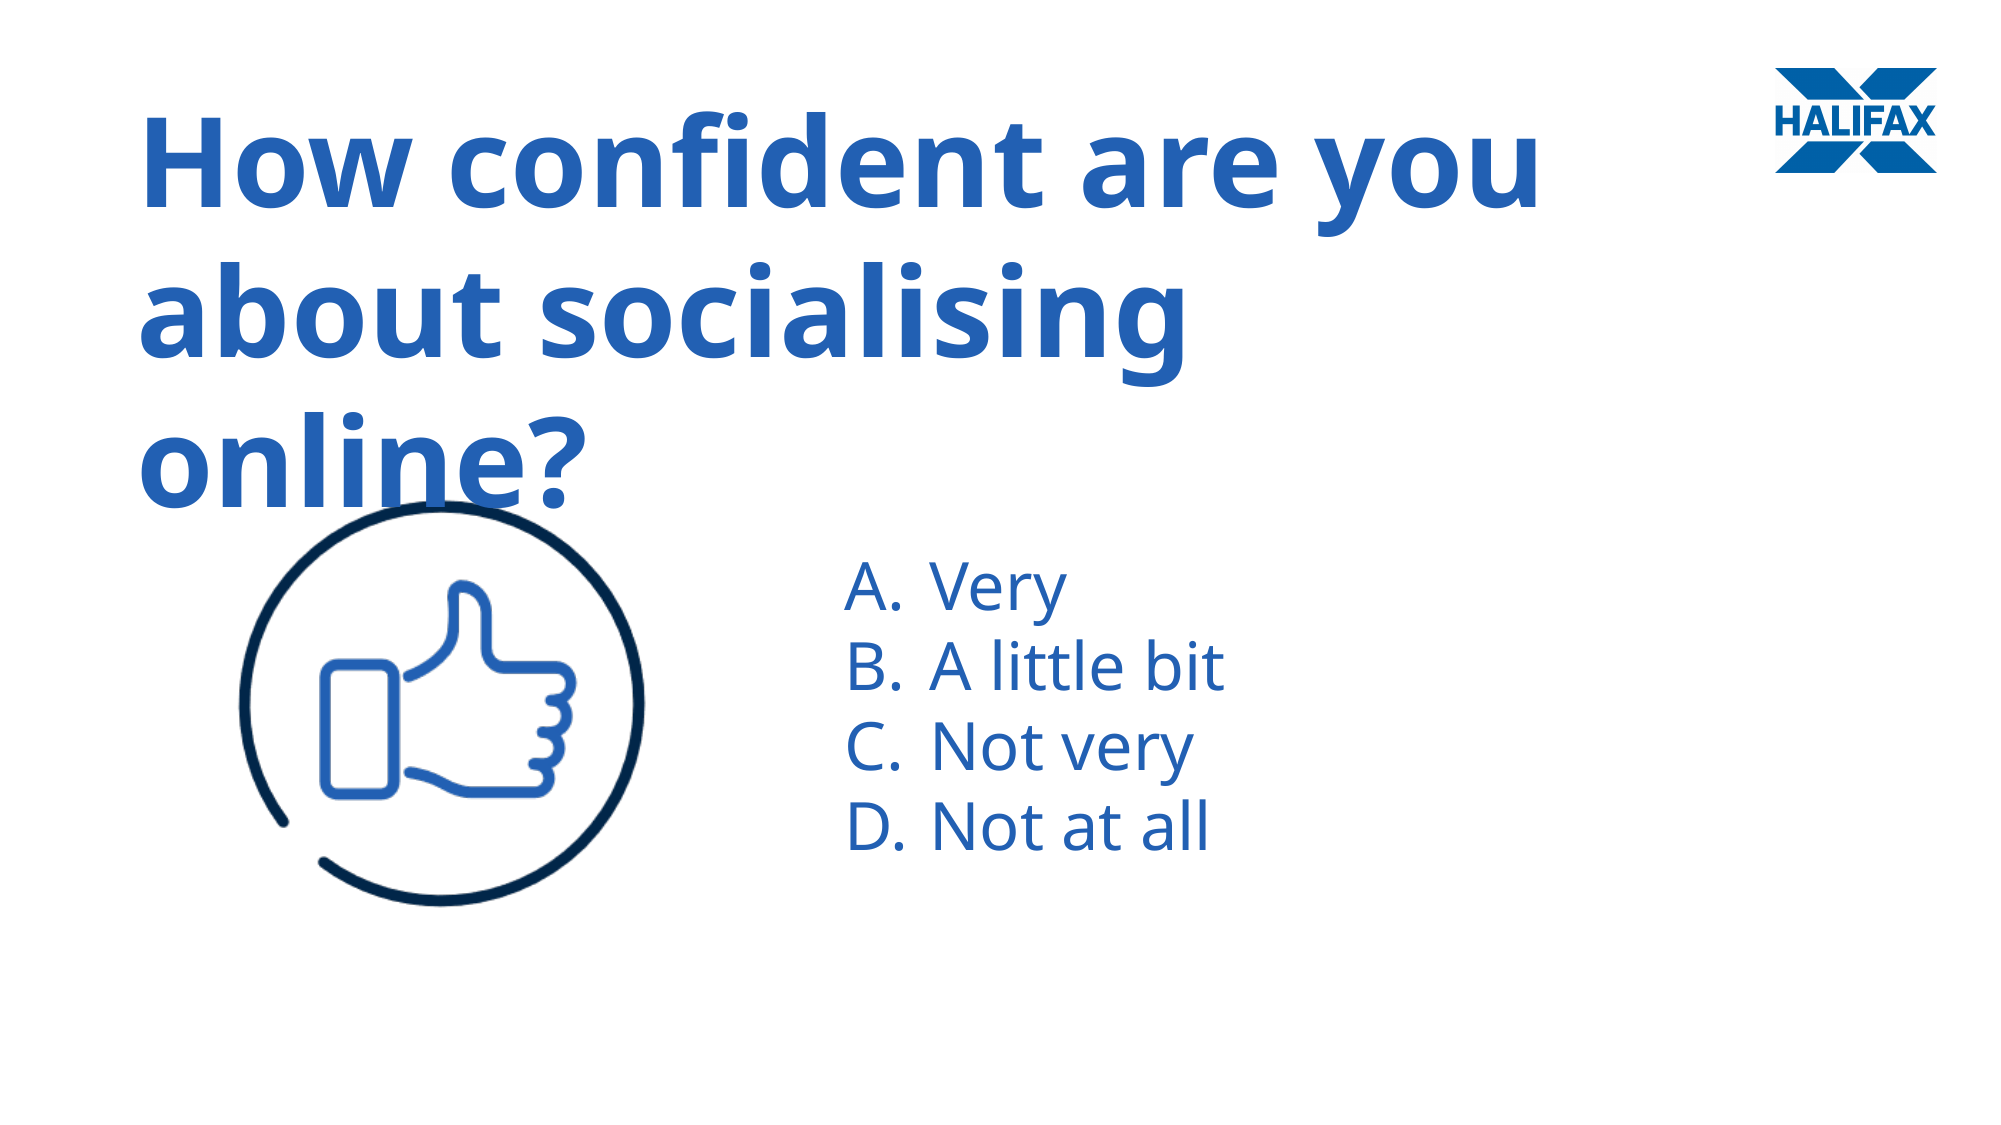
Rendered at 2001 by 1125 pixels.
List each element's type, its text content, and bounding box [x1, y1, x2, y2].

list Very A little bit Not very Not at all [830, 382, 1879, 1026]
picture [1775, 68, 1937, 173]
picture [121, 381, 764, 1026]
list How confident are you about socialising online? [121, 75, 1579, 221]
